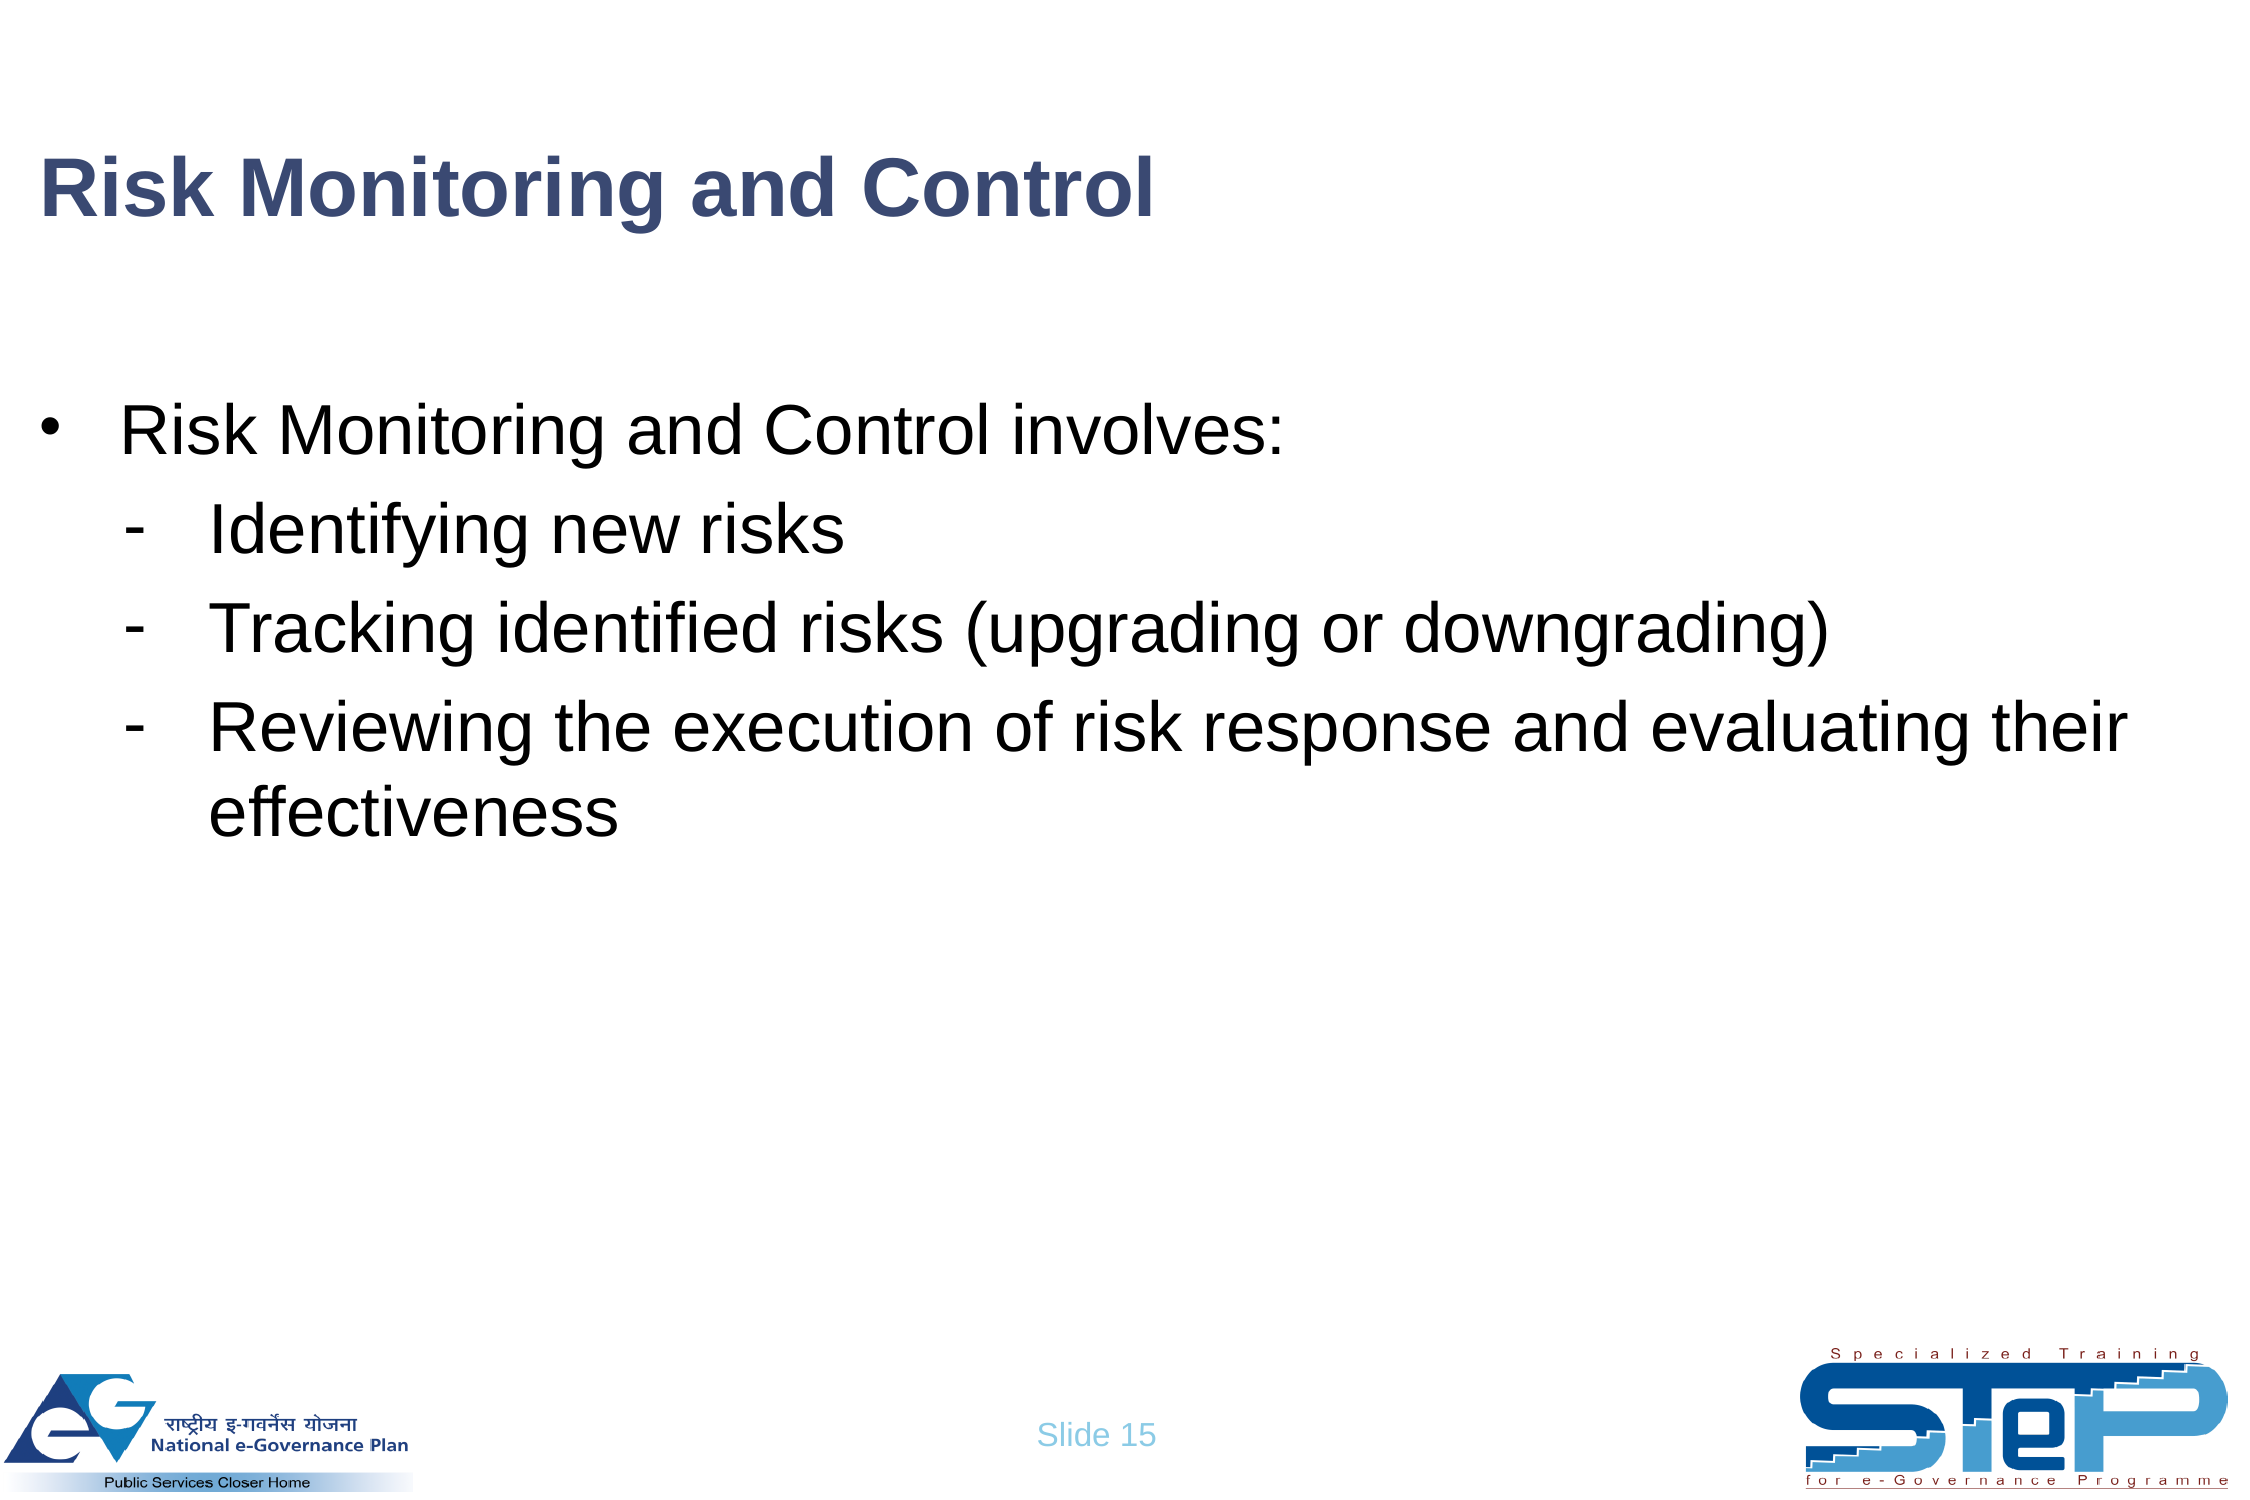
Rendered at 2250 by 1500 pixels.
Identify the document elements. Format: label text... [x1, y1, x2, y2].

picture [3, 1374, 413, 1492]
picture [1800, 1348, 2228, 1489]
title Risk Monitoring and Control [39, 132, 2207, 299]
list Risk Monitoring and Control involves: Identifying new risks Tracking identified risks (upgrading or downgrading) Reviewing the execution of risk response and evaluating their effectiveness [39, 383, 2211, 1332]
